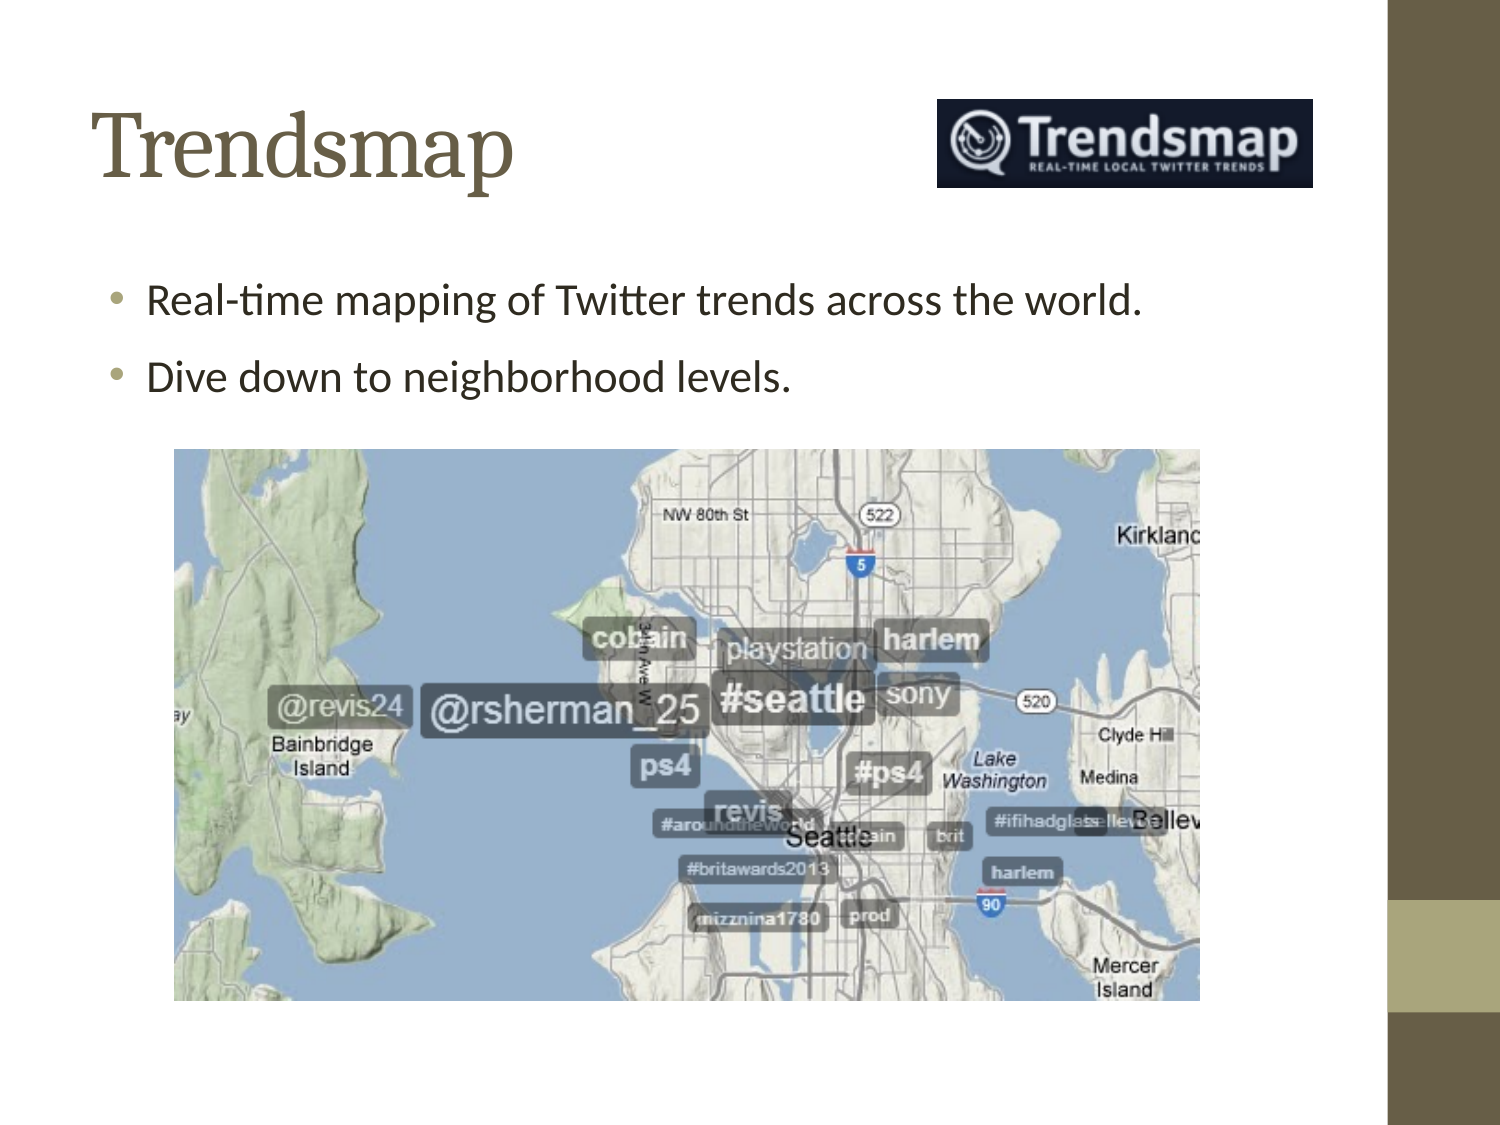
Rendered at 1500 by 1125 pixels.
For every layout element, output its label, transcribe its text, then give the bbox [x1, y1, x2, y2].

picture [936, 99, 1313, 188]
title Trendsmap [75, 45, 1325, 233]
picture [174, 449, 1201, 1001]
list Real-time mapping of Twitter trends across the world. Dive down to neighborhood levels. [75, 262, 1325, 1050]
